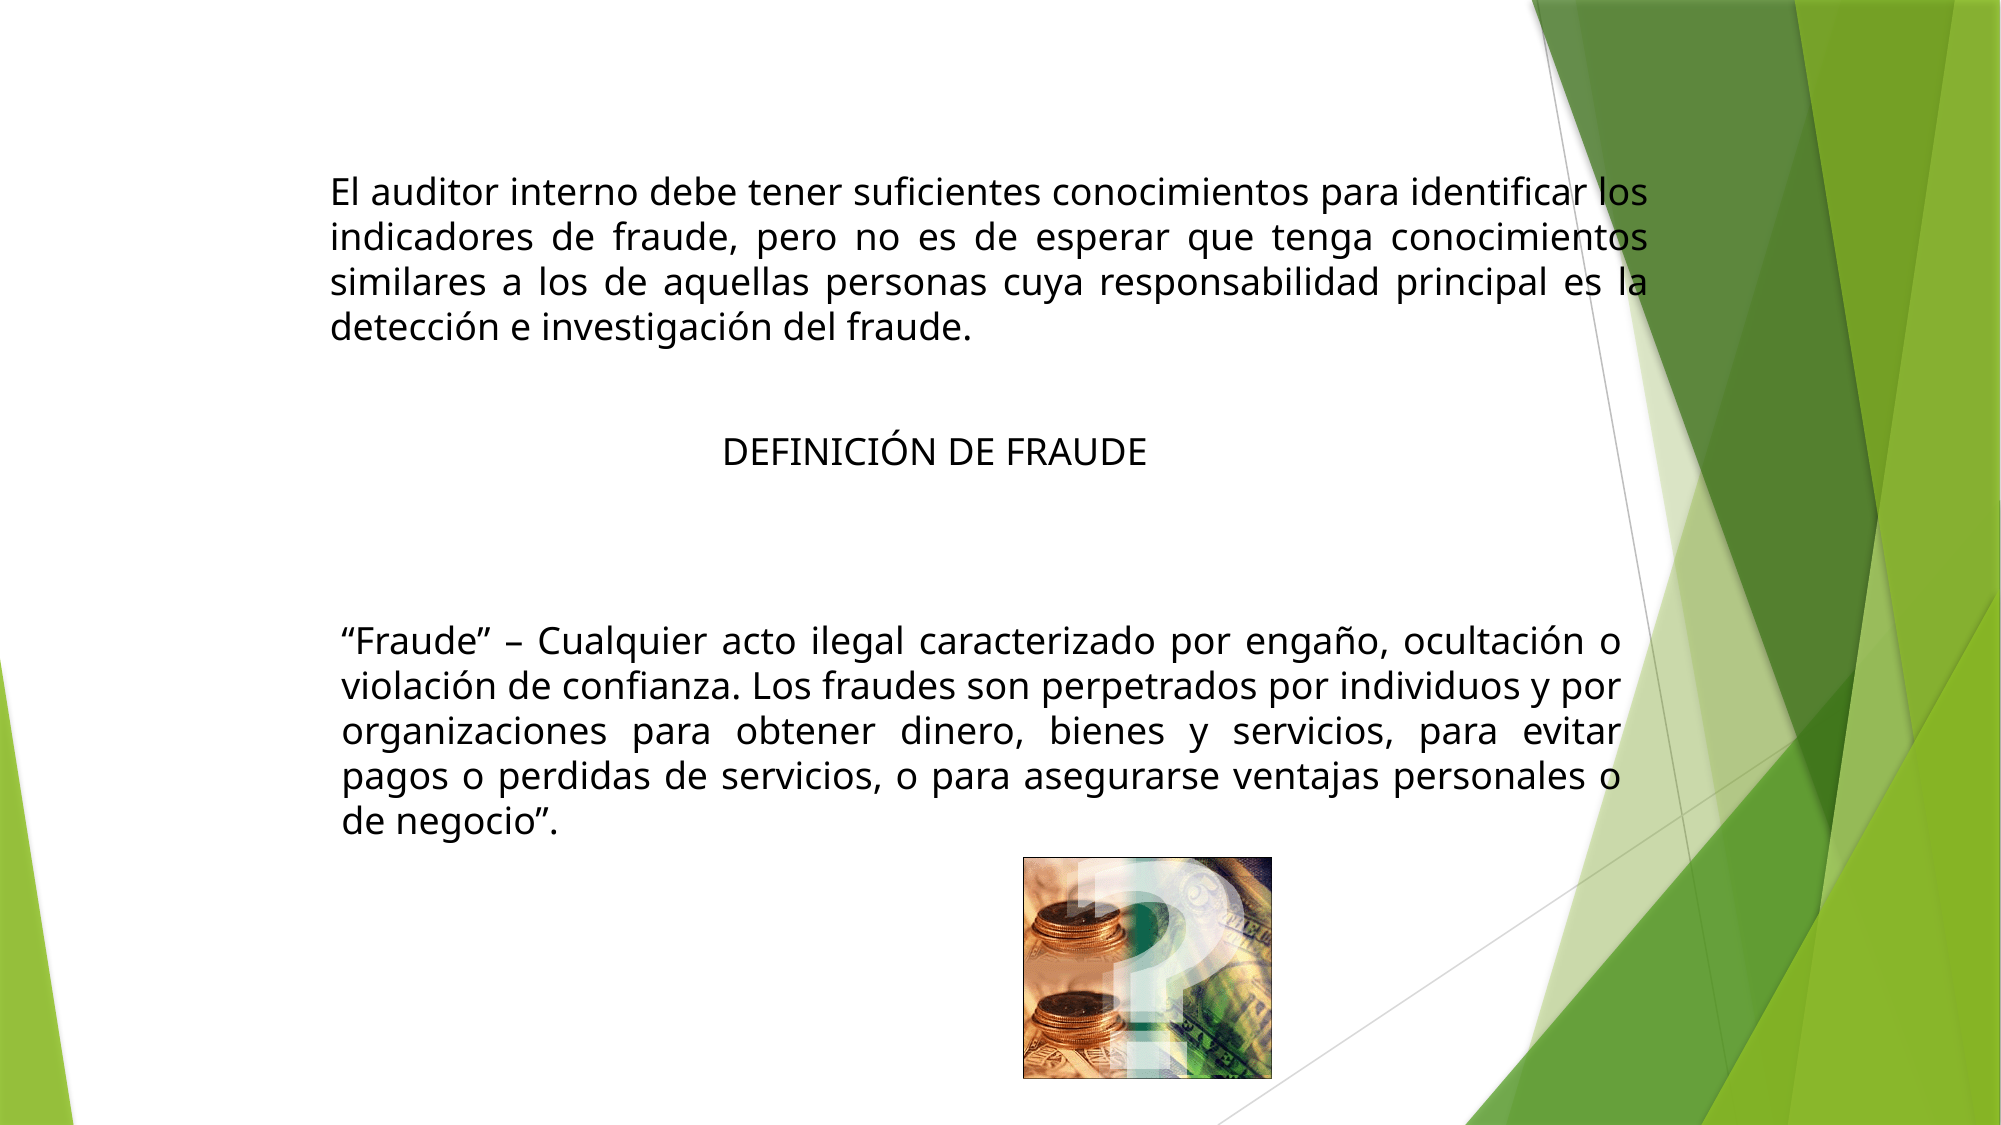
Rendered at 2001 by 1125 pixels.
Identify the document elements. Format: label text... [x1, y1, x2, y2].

title El auditor interno debe tener suficientes conocimientos para identificar los indicadores de fraude, pero no es de esperar que tenga conocimientos similares a los de aquellas personas cuya responsabilidad principal es la detección e investigación del fraude. [314, 160, 1665, 349]
picture [1023, 857, 1272, 1079]
text_box “Fraude” – Cualquier acto ilegal caracterizado por engaño, ocultación o violación de confianza. Los fraudes son perpetrados por individuos y por organizaciones para obtener dinero, bienes y servicios, para evitar pagos o perdidas de servicios, o para asegurarse ventajas personales o de negocio”. [326, 609, 1638, 850]
text_box DEFINICIÓN DE FRAUDE [480, 420, 1390, 481]
